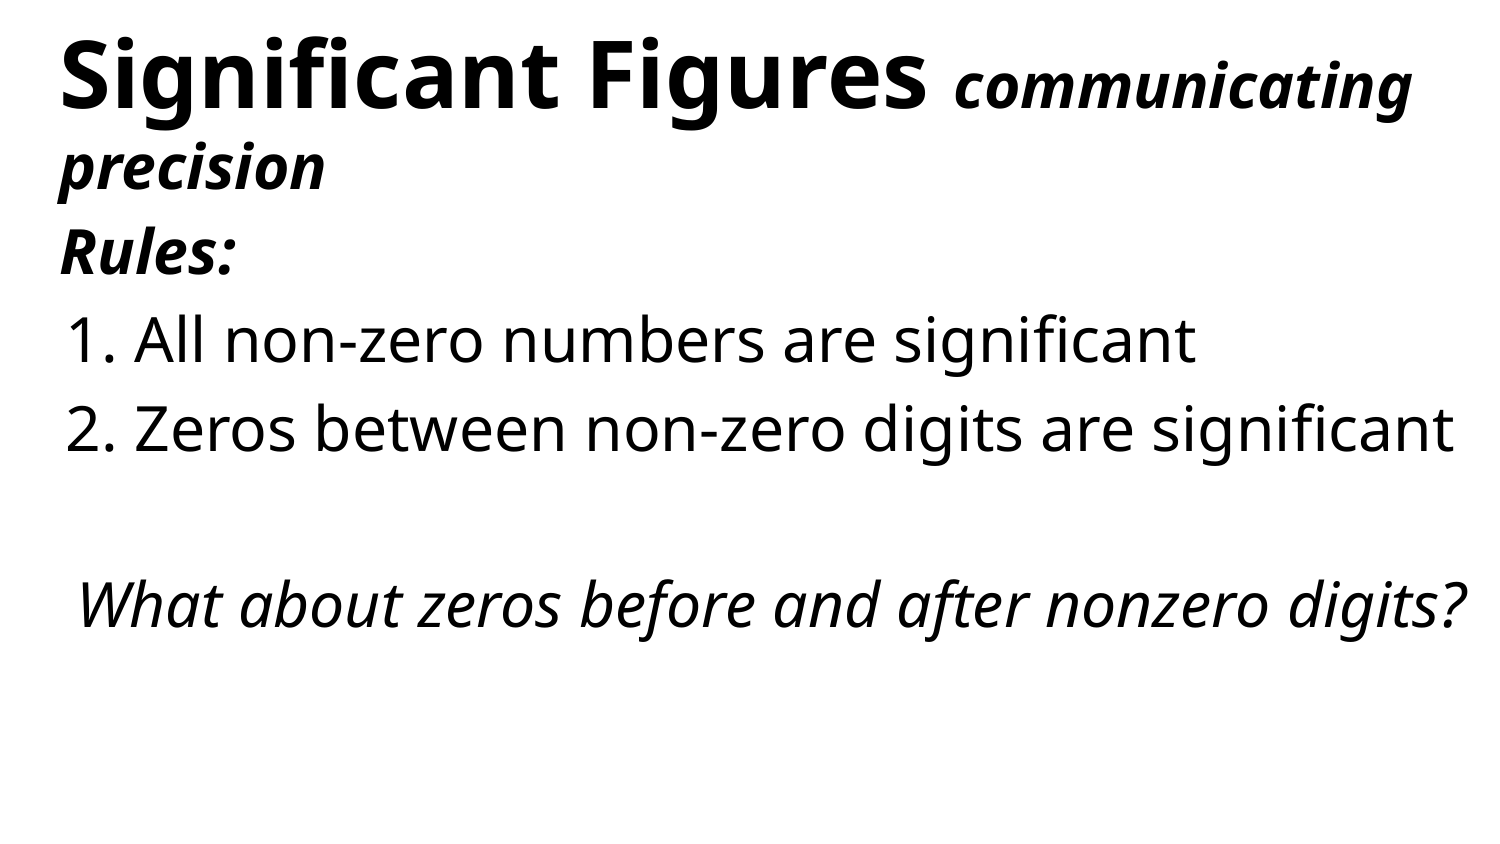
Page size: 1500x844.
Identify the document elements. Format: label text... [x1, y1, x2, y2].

title Significant Figures communicating precision [44, 37, 1440, 179]
list Rules: All non-zero numbers are significant Zeros between non-zero digits are significant What about zeros before and after nonzero digits? [44, 196, 1500, 754]
